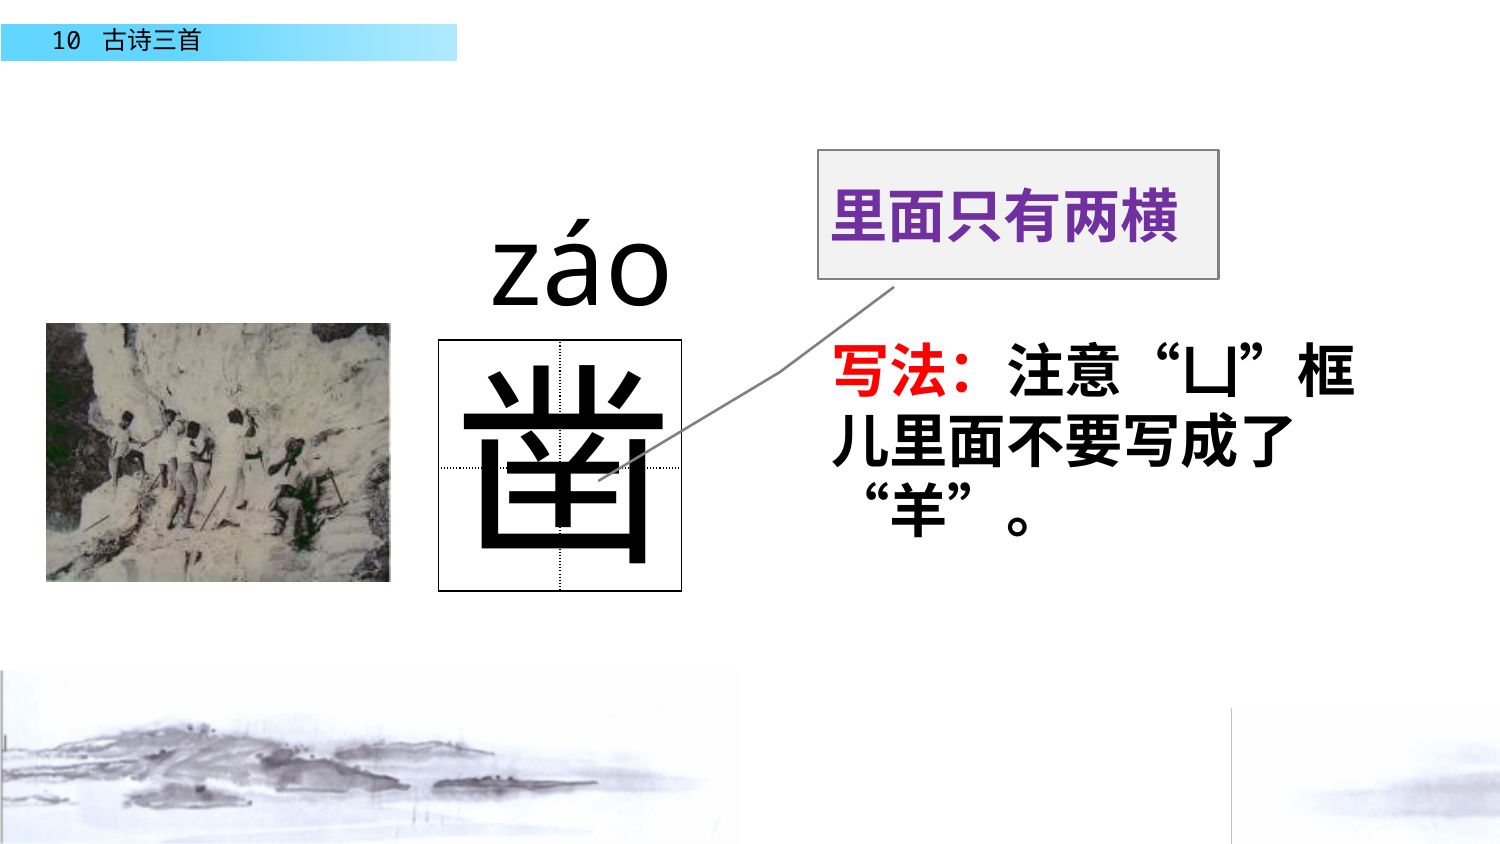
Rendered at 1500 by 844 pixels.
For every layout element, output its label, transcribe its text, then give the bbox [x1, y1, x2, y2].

table_cell [439, 468, 444, 590]
text_box 里面只有两横 [597, 285, 896, 483]
text_box 凿 [444, 323, 678, 595]
text_box 里面只有两横 [816, 148, 1221, 281]
picture [1230, 708, 1500, 844]
table_header [439, 341, 444, 468]
text_box záo [478, 186, 787, 334]
text_box 写法：注意“凵”框儿里面不要写成了“羊”。 [820, 328, 1369, 550]
picture [46, 323, 392, 582]
picture [0, 670, 739, 844]
